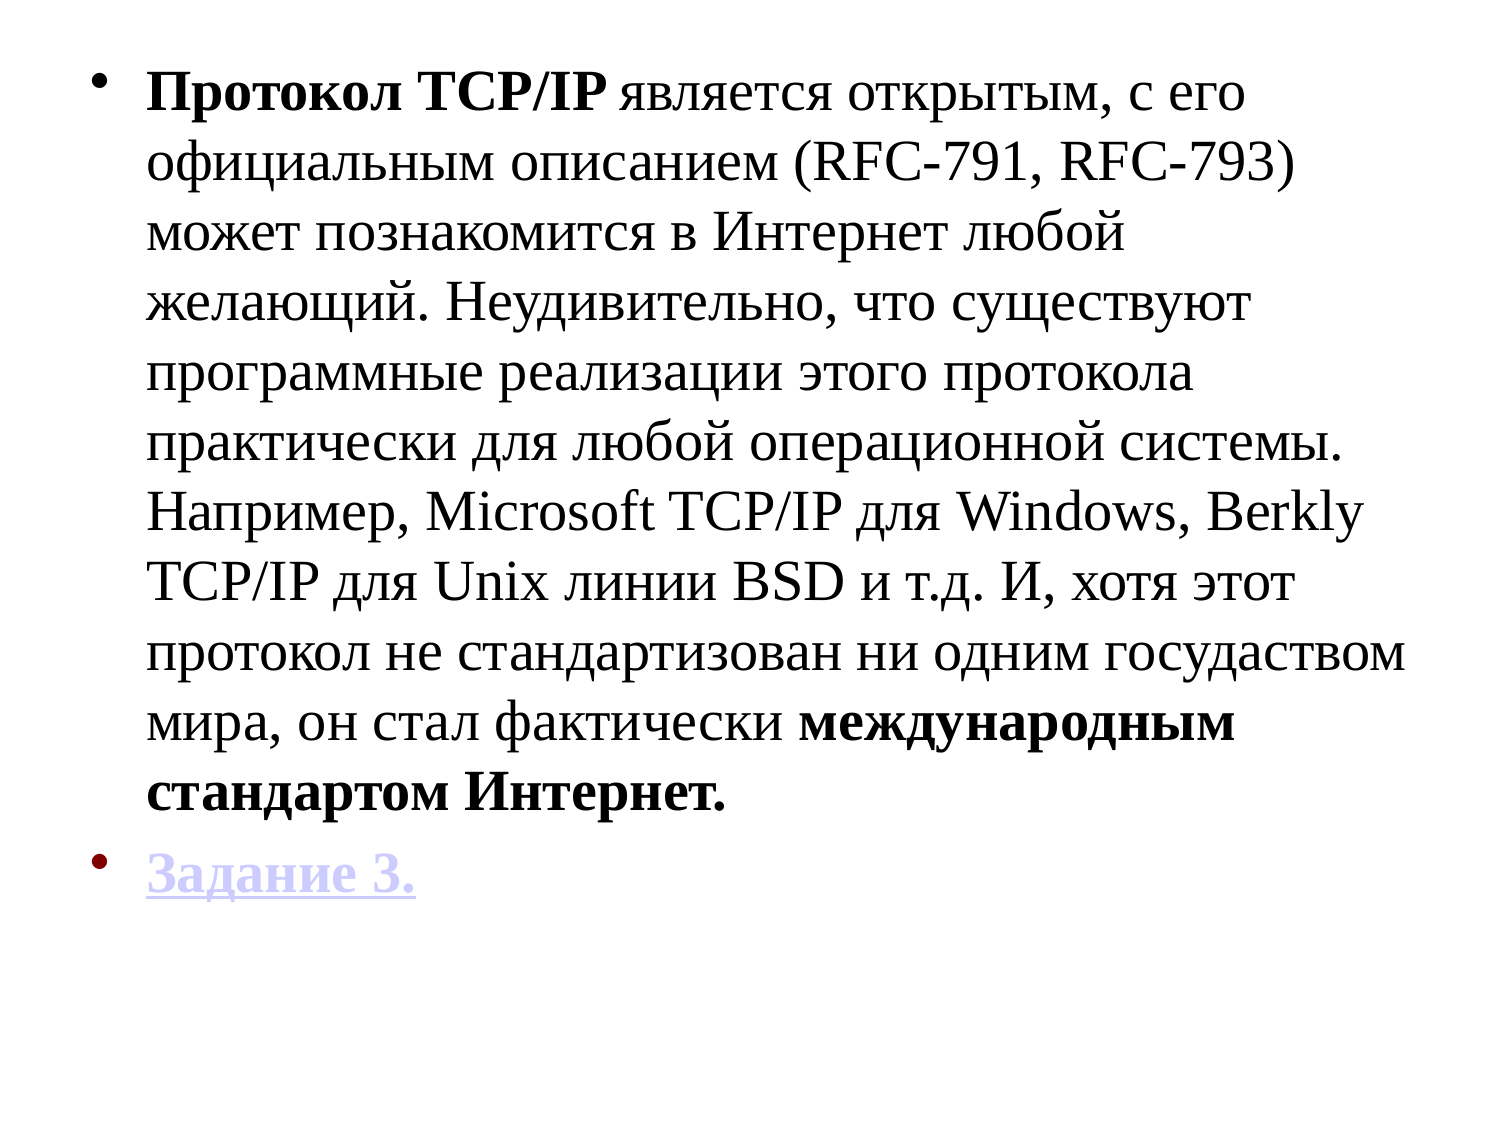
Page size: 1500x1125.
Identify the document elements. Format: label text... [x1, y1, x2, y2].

list Протокол TCP/IP является открытым, с его официальным описанием (RFC-791, RFC-793) может познакомится в Интернет любой желающий. Неудивительно, что существуют программные реализации этого протокола практически для любой операционной системы. Например, Microsoft TCP/IP для Windows, Berkly TCP/IP для Unix линии BSD и т.д. И, хотя этот протокол не стандартизован ни одним госудаством мира, он стал фактически международным стандартом Интернет. Задание 3. [74, 44, 1425, 1001]
